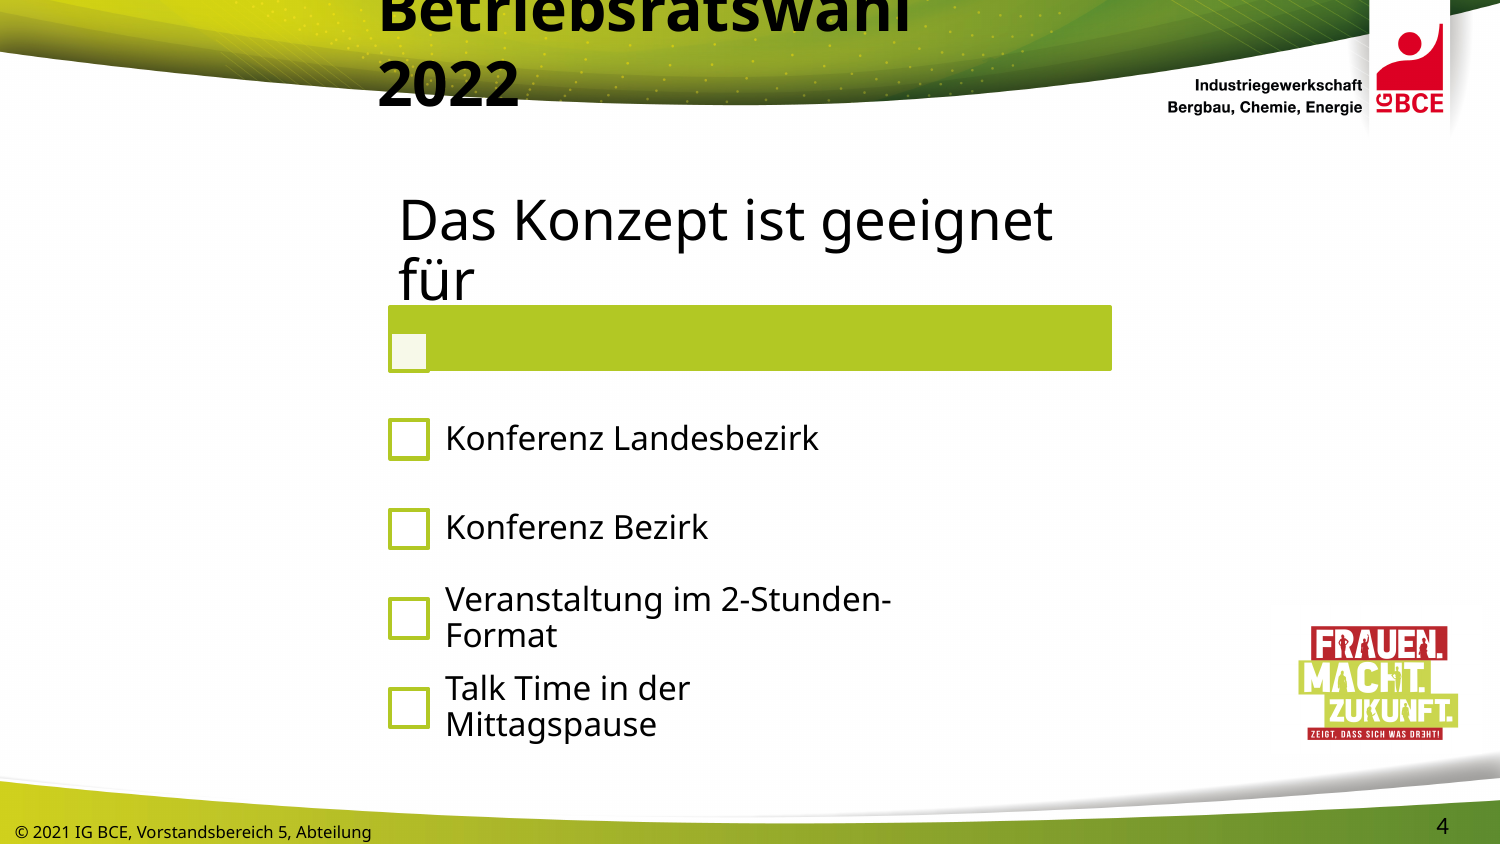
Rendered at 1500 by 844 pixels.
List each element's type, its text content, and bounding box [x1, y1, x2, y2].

slide_number 4 [1114, 801, 1465, 844]
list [74, 196, 1426, 754]
picture [0, 0, 1500, 844]
title Betriebsratswahl 2022 [362, 1, 1033, 86]
